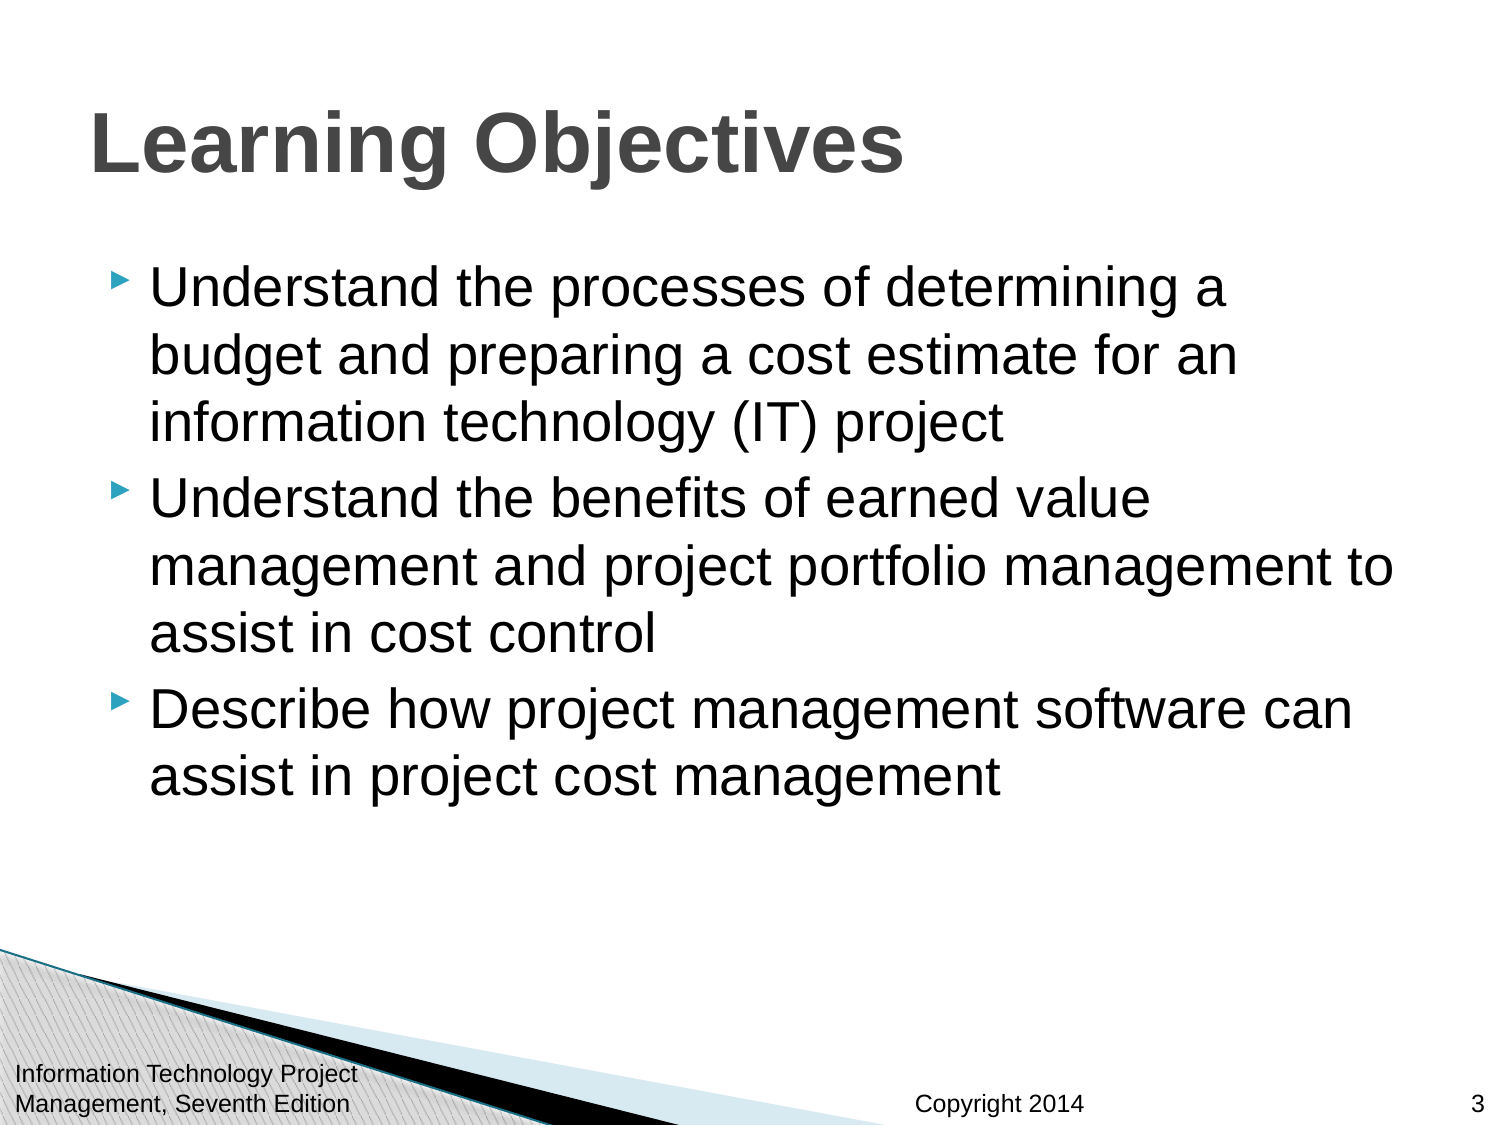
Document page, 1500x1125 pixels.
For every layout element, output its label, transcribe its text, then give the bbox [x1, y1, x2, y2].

slide_number 3 [1408, 1065, 1500, 1125]
title Learning Objectives [75, 45, 1425, 233]
footer Information Technology Project Management, Seventh Edition [0, 1065, 425, 1125]
list Understand the processes of determining a budget and preparing a cost estimate for an information technology (IT) project Understand the benefits of earned value management and project portfolio management to assist in cost control Describe how project management software can assist in project cost management [74, 242, 1426, 986]
